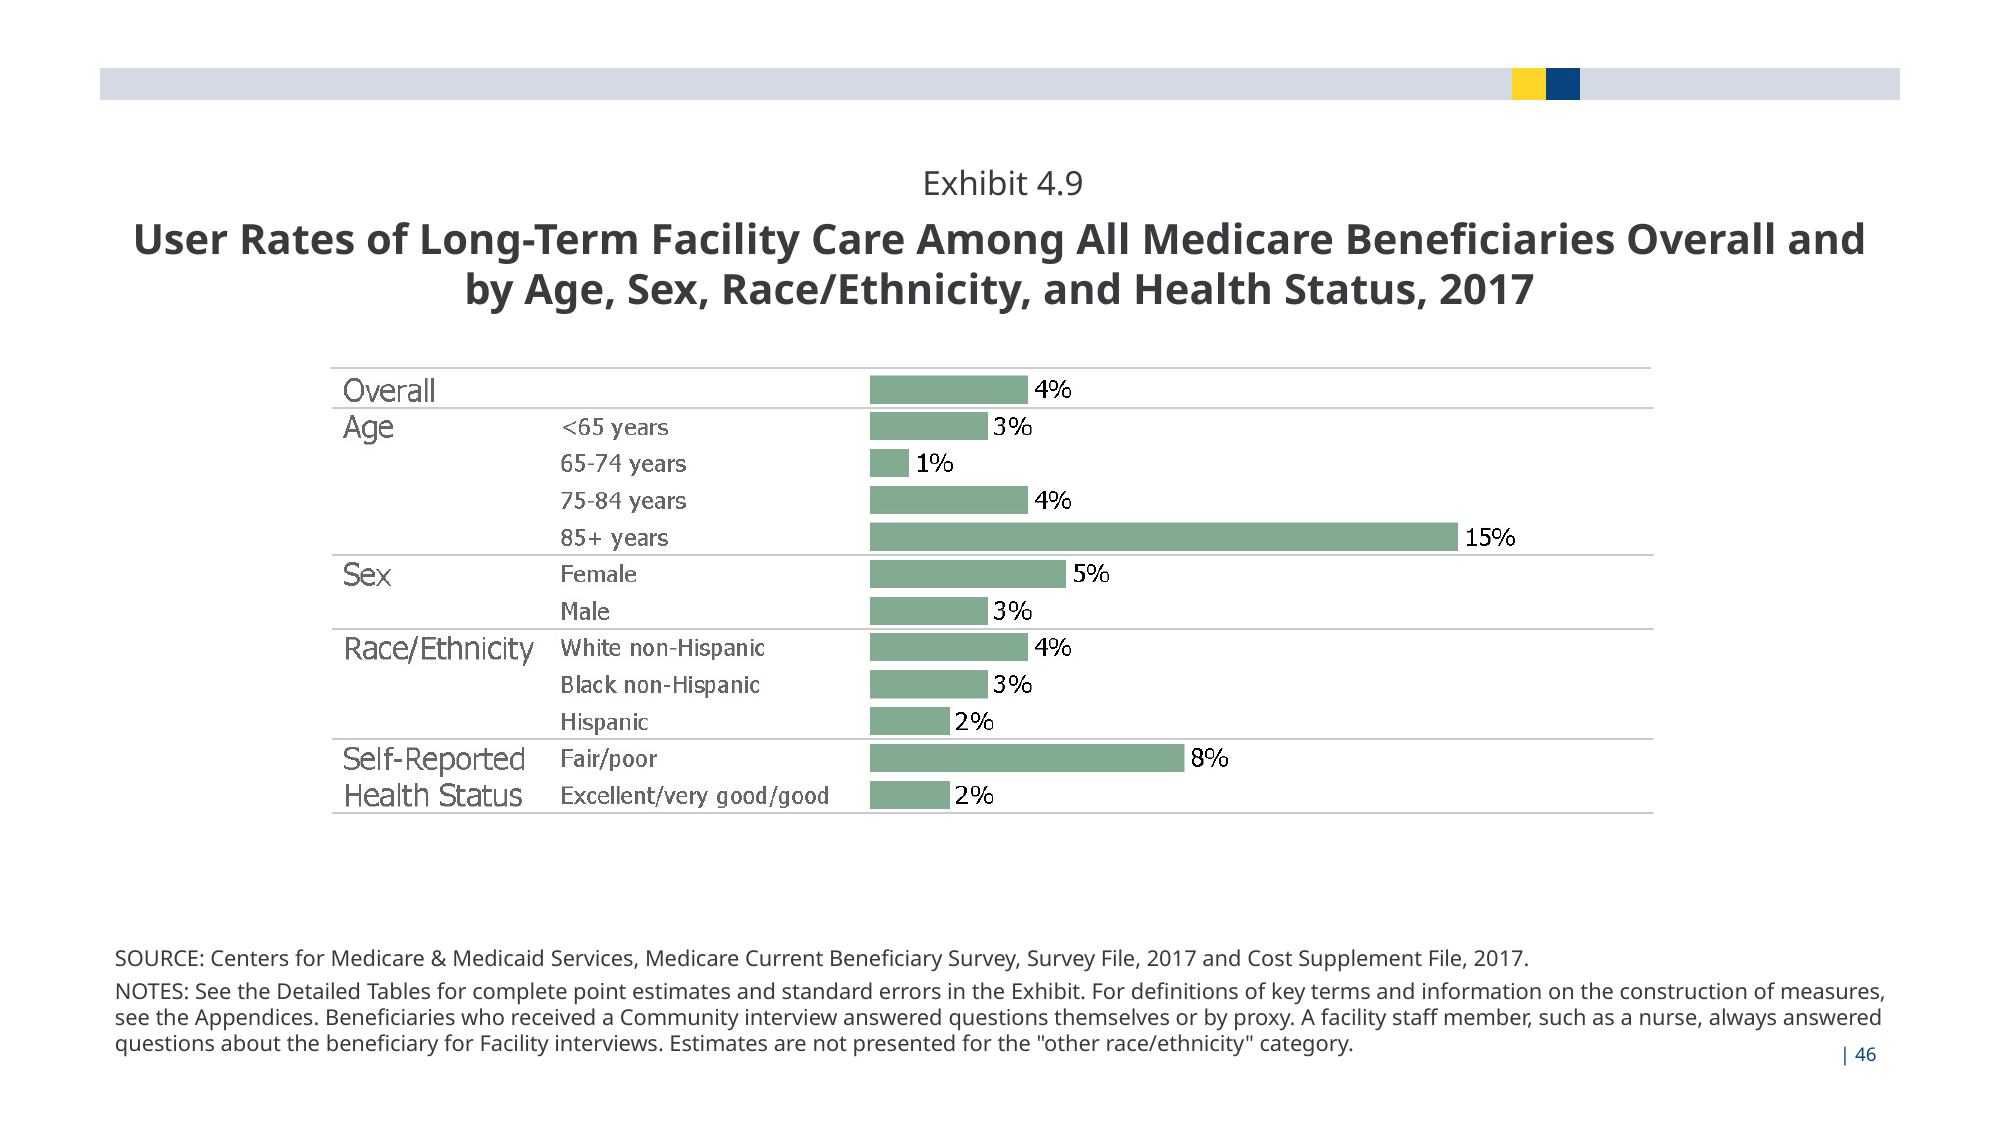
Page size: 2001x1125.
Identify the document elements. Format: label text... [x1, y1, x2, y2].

title Exhibit 4.9 [99, 154, 1900, 213]
list User Rates of Long-Term Facility Care Among All Medicare Beneficiaries Overall and by Age, Sex, Race/Ethnicity, and Health Status, 2017 [99, 213, 1900, 300]
picture [322, 356, 1674, 826]
list SOURCE: Centers for Medicare & Medicaid Services, Medicare Current Beneficiary Survey, Survey File, 2017 and Cost Supplement File, 2017. NOTES: See the Detailed Tables for complete point estimates and standard errors in the Exhibit. For definitions of key terms and information on the construction of measures, see the Appendices. Beneficiaries who received a Community interview answered questions themselves or by proxy. A facility staff member, such as a nurse, always answered questions about the beneficiary for Facility interviews. Estimates are not presented for the "other race/ethnicity" category. [99, 937, 1900, 1088]
